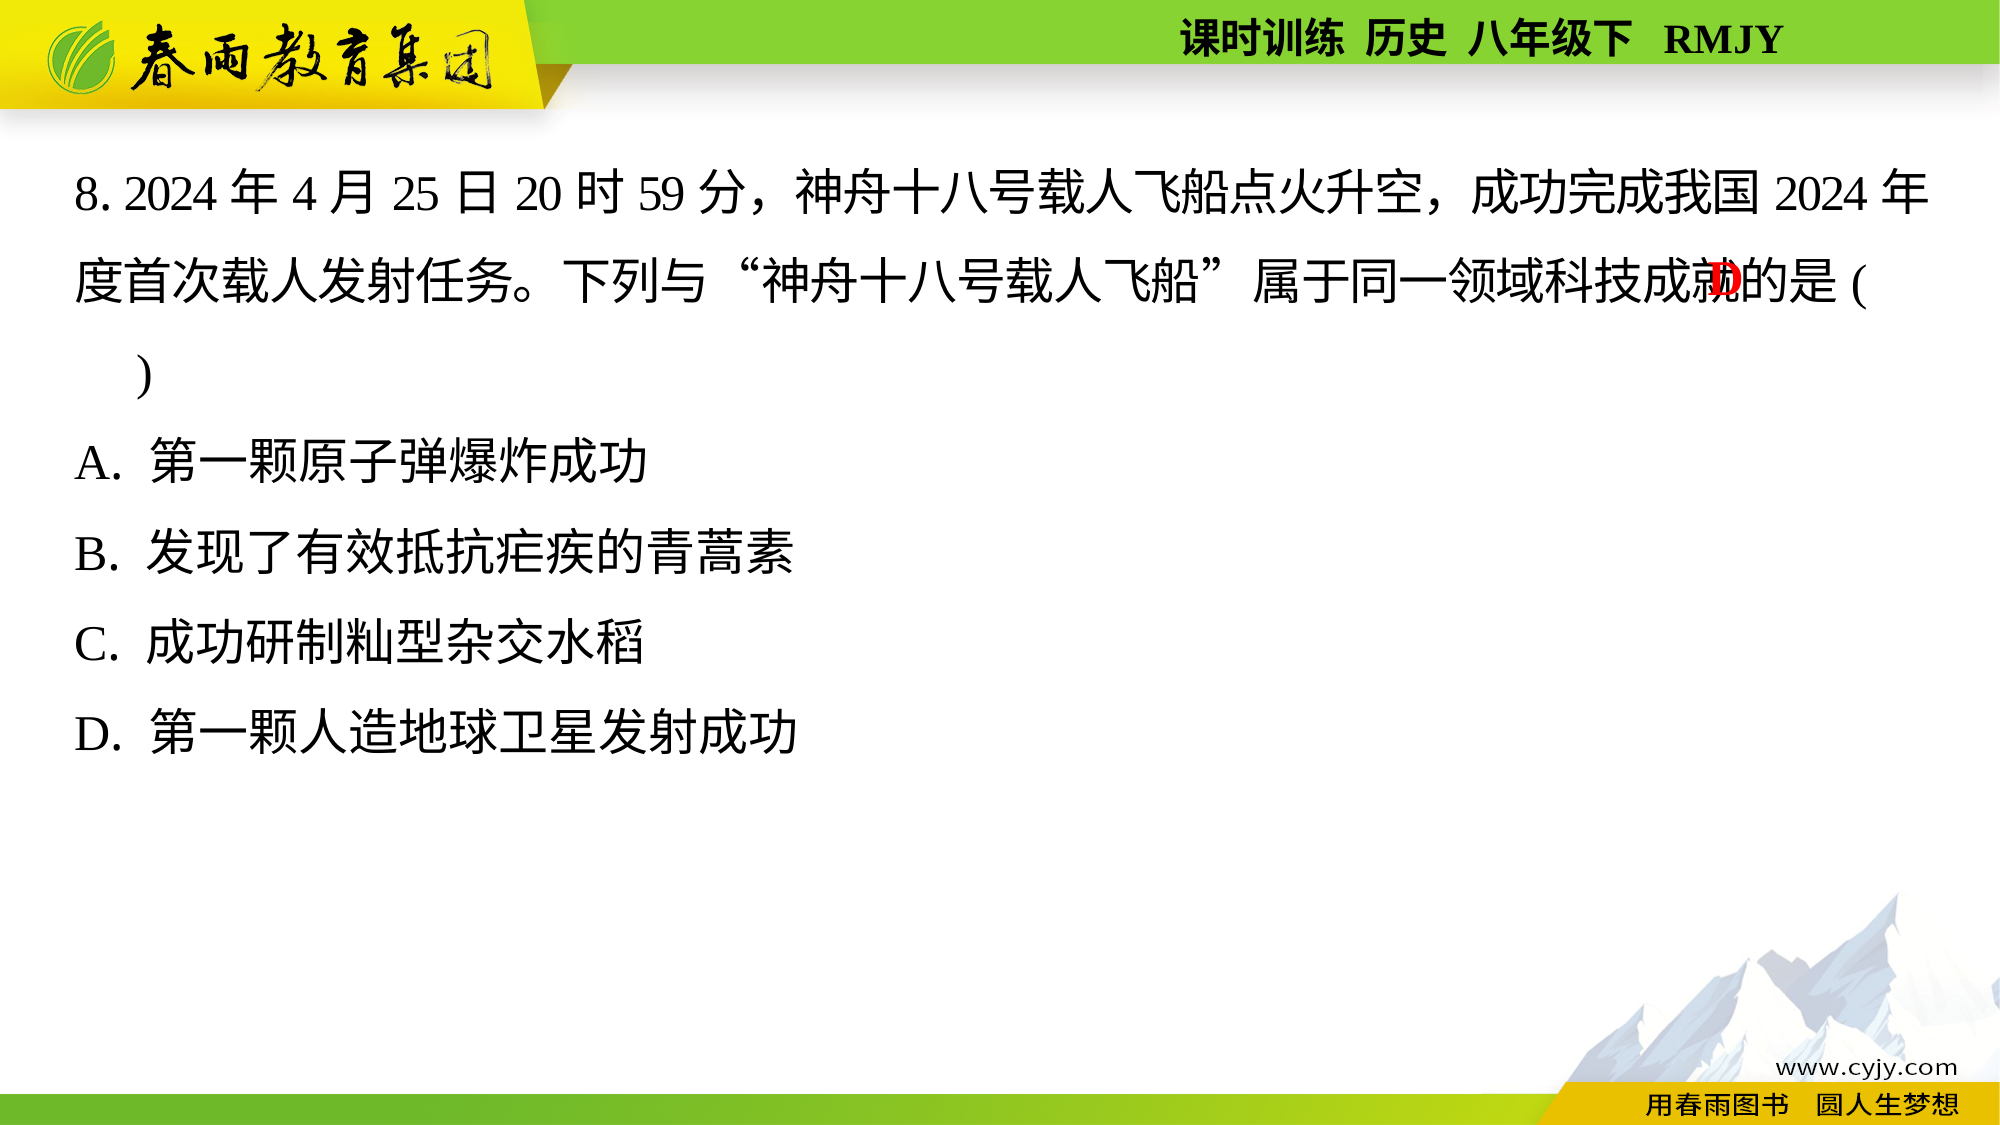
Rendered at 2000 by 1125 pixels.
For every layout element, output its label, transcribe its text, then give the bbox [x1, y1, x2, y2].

text_box D [1692, 237, 1759, 313]
list 8. 2024年4月25日20时59分，神舟十八号载人飞船点火升空，成功完成我国2024年度首次载人发射任务。下列与“神舟十八号载人飞船”属于同一领域科技成就的是( ) A. 第一颗原子弹爆炸成功 B. 发现了有效抵抗疟疾的青蒿素 C. 成功研制籼型杂交水稻 D. 第一颗人造地球卫星发射成功 [59, 122, 1944, 672]
picture [0, 0, 2000, 1125]
